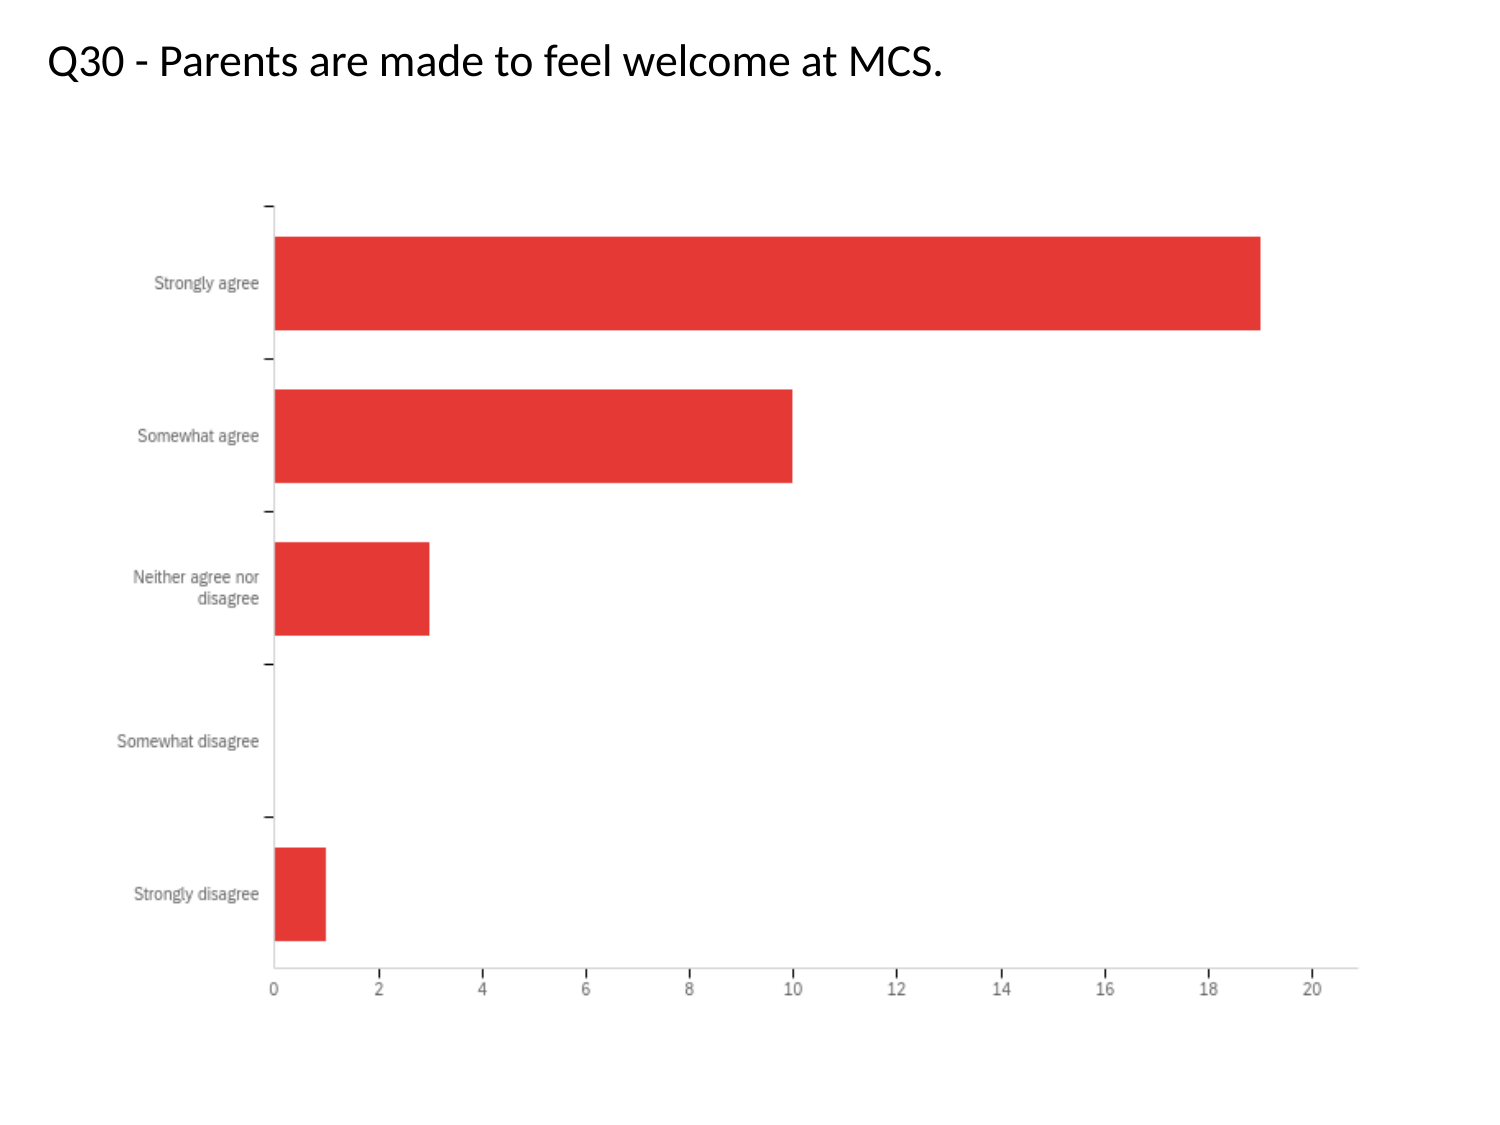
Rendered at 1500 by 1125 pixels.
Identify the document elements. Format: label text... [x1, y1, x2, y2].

picture [93, 196, 1407, 1018]
text_box Q30 - Parents are made to feel welcome at MCS. [32, 22, 1383, 84]
